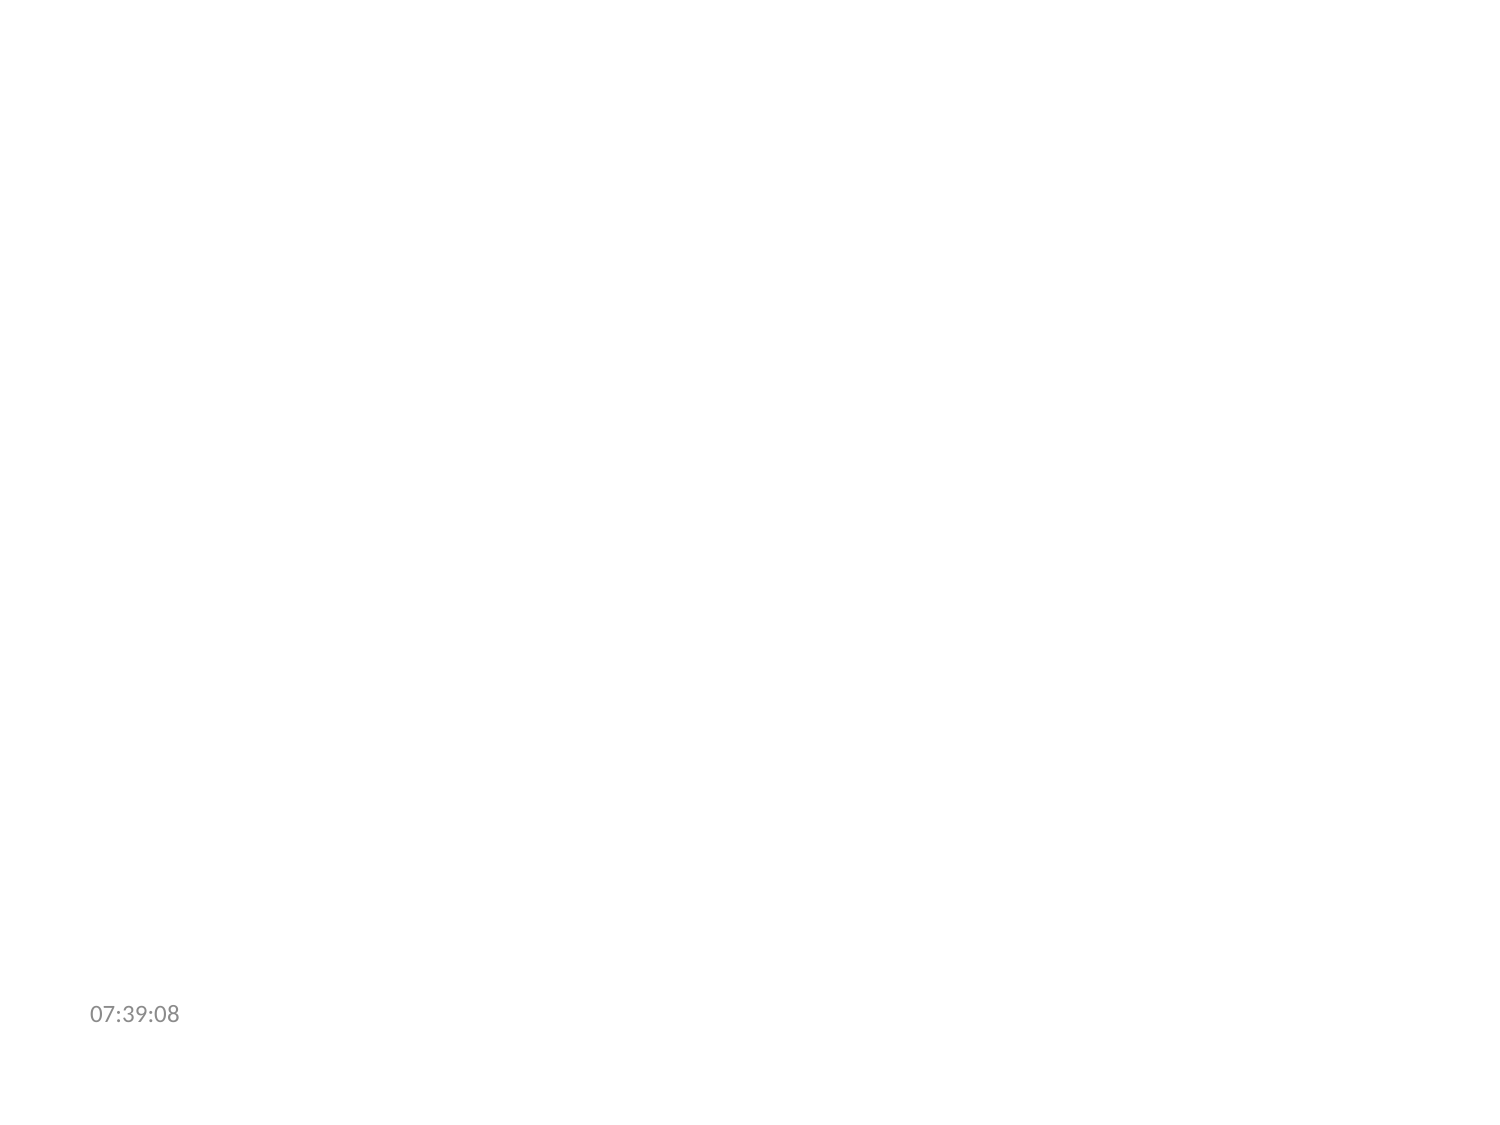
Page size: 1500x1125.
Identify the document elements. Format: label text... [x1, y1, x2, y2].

text_box 15:35:09 [75, 982, 425, 1043]
